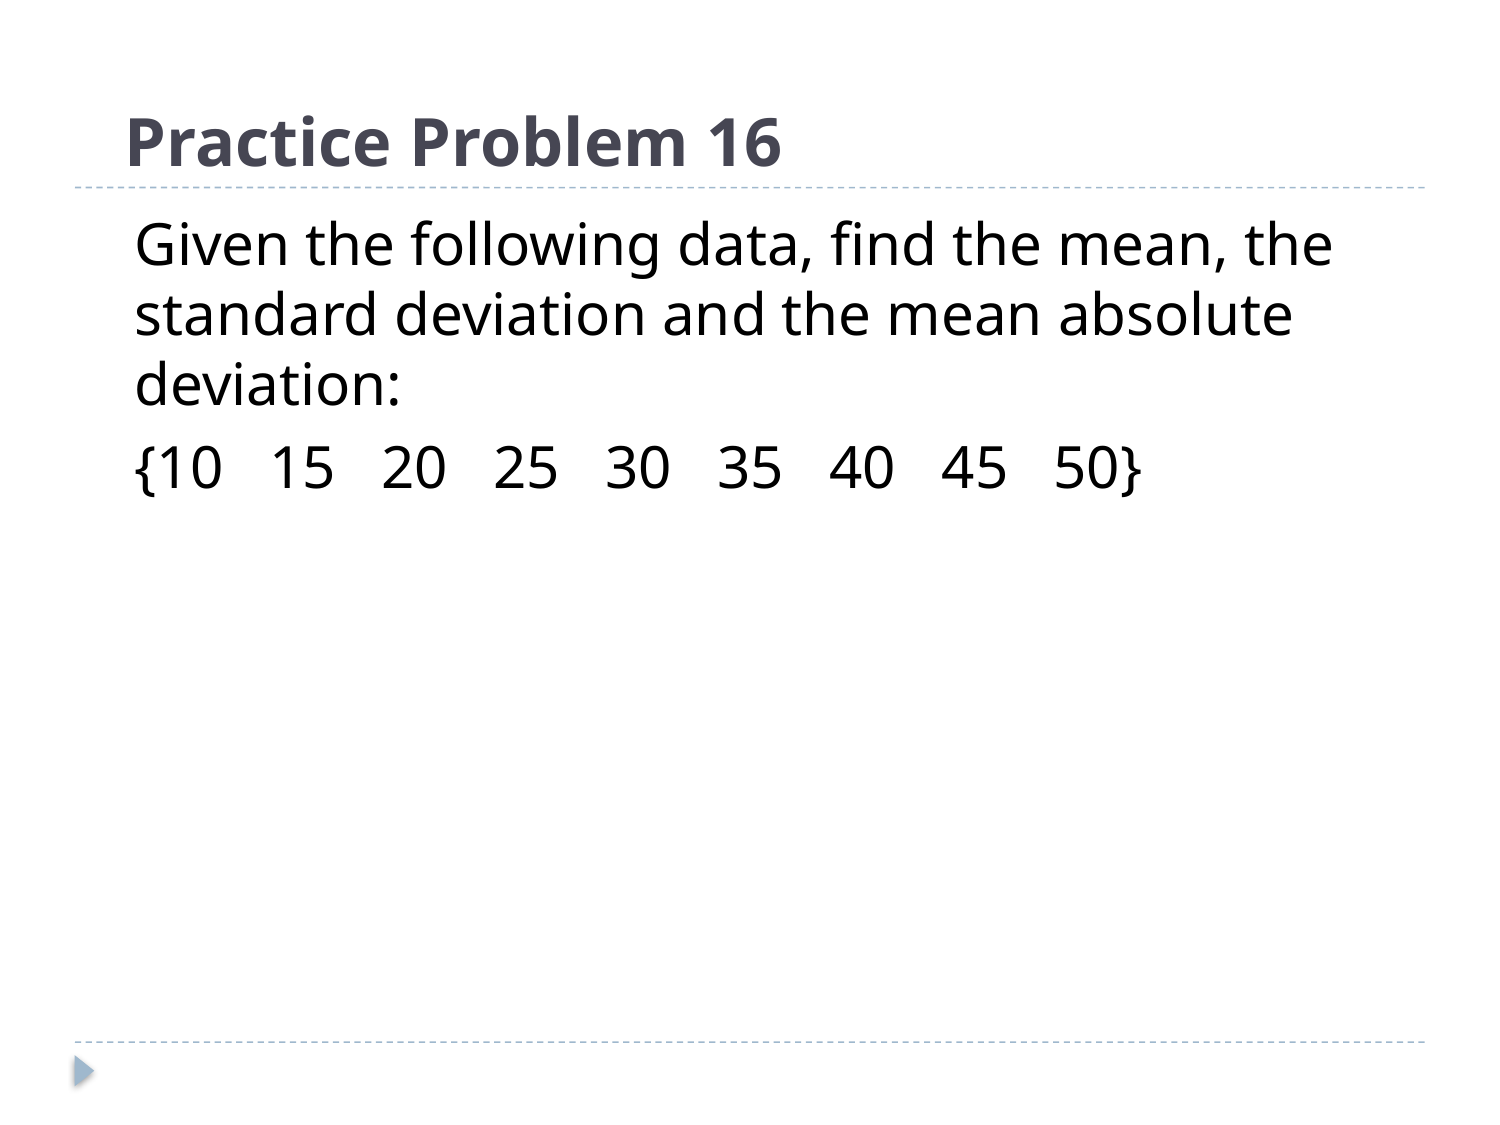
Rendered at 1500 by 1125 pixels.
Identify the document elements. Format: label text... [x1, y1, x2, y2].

title Practice Problem 16 [75, 24, 1425, 188]
list Given the following data, find the mean, the standard deviation and the mean absolute deviation: {10 15 20 25 30 35 40 45 50} [75, 200, 1425, 1010]
